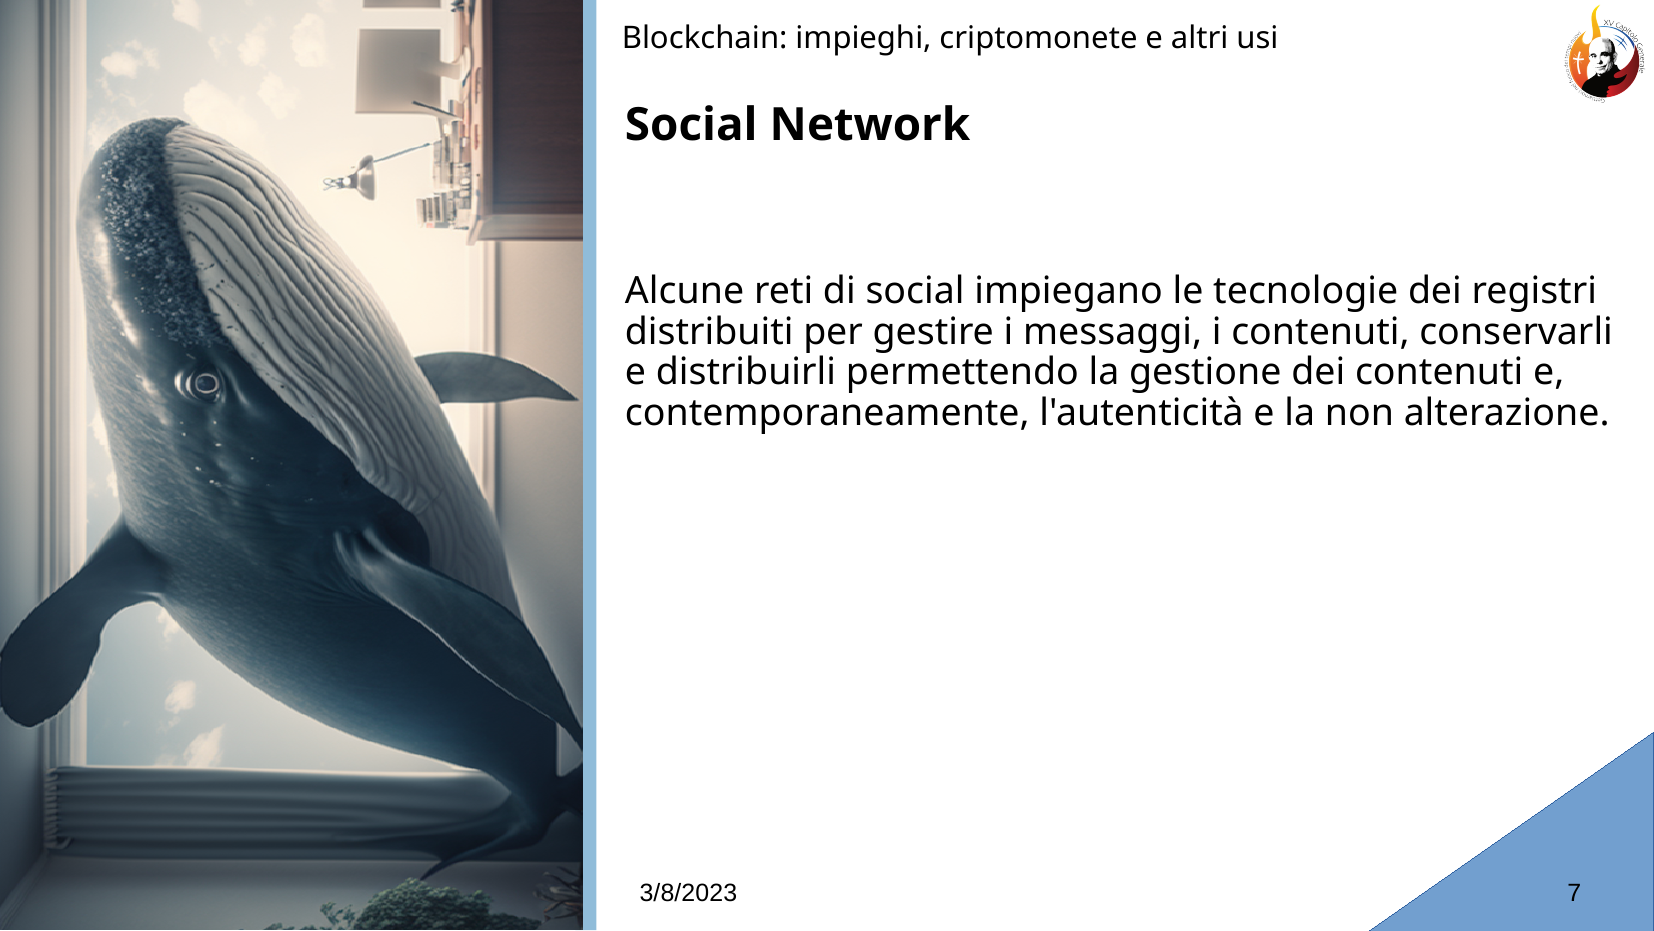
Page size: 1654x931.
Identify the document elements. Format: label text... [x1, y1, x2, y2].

title Social Network [624, 94, 1621, 208]
text_box Blockchain: impieghi, criptomonete e altri usi [607, 9, 1406, 63]
picture [1563, 4, 1646, 103]
picture [0, 0, 583, 930]
list Alcune reti di social impiegano le tecnologie dei registri distribuiti per gestire i messaggi, i contenuti, conservarli e distribuirli permettendo la gestione dei contenuti e, contemporaneamente, l'autenticità e la non alterazione. [624, 271, 1621, 780]
